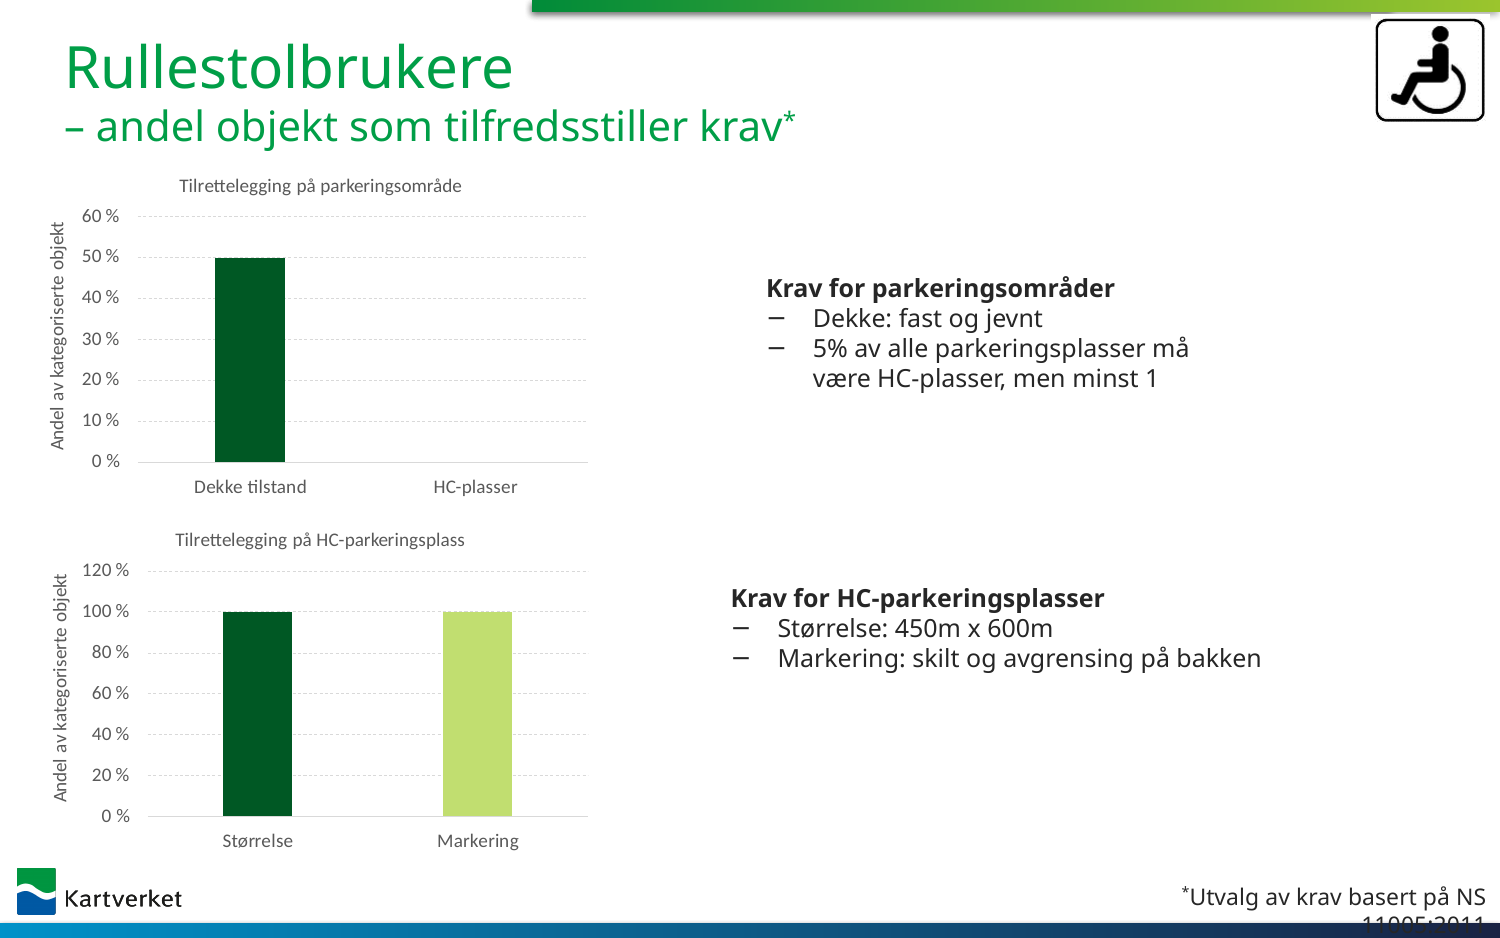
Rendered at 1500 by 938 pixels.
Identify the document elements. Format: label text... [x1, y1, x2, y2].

text_box Krav for HC-parkeringsplasser Størrelse: 450m x 600m Markering: skilt og avgrensing på bakken [715, 574, 1278, 680]
text_box Krav for parkeringsområder Dekke: fast og jevnt 5% av alle parkeringsplasser må være HC-plasser, men minst 1 [751, 264, 1232, 400]
picture [41, 520, 599, 859]
text_box *Utvalg av krav basert på NS 11005:2011 [1068, 873, 1500, 938]
text_box Rullestolbrukere – andel objekt som tilfredsstiller krav* [49, 23, 1431, 158]
picture [41, 166, 599, 505]
picture [1371, 13, 1491, 127]
